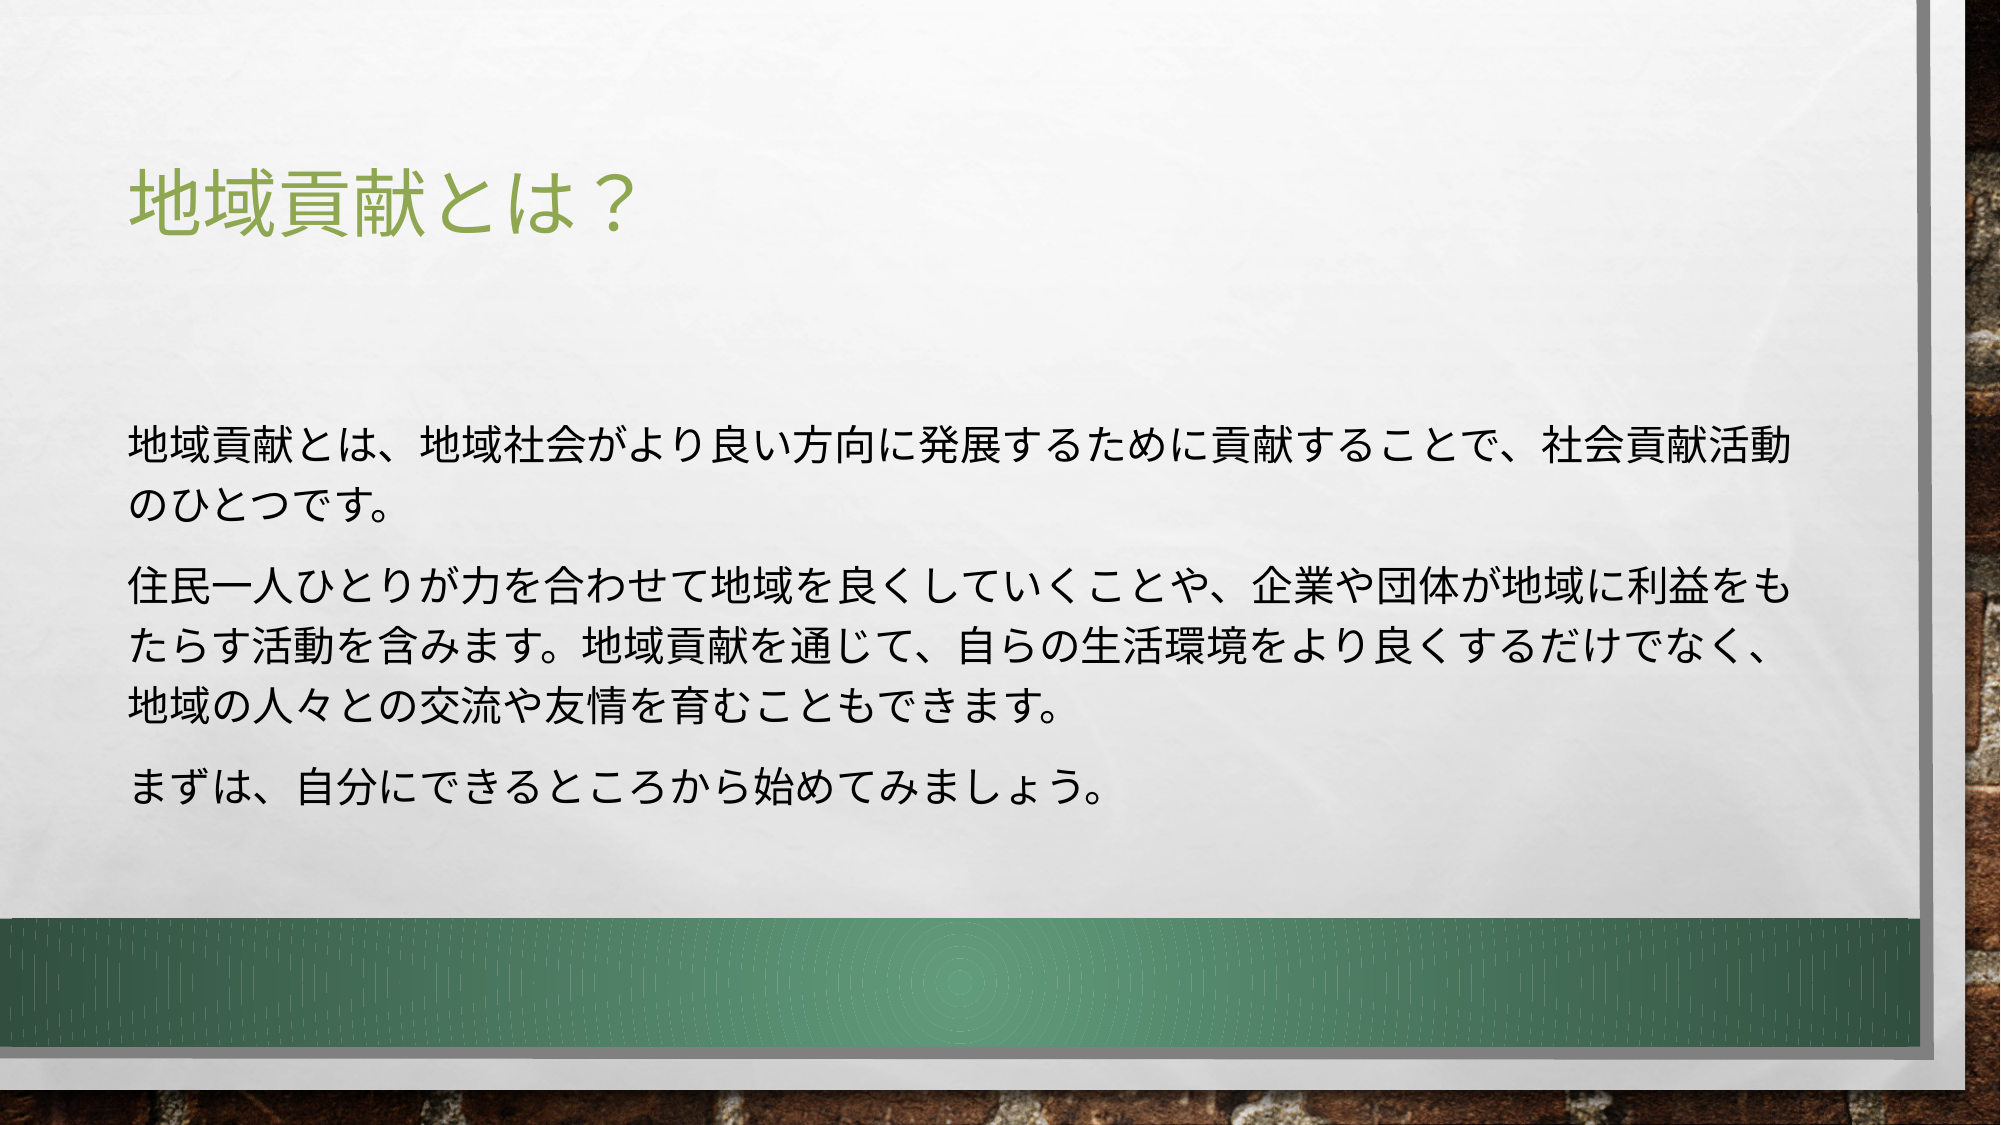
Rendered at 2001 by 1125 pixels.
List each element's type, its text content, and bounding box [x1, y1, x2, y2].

title 地域貢献とは？ [112, 112, 1818, 302]
list 地域貢献とは、地域社会がより良い方向に発展するために貢献することで、社会貢献活動のひとつです。 住民一人ひとりが力を合わせて地域を良くしていくことや、企業や団体が地域に利益をもたらす活動を含みます。地域貢献を通じて、自らの生活環境をより良くするだけでなく、地域の人々との交流や友情を育むこともできます。 まずは、自分にできるところから始めてみましょう。 [112, 338, 1818, 882]
picture [0, 0, 2000, 1125]
